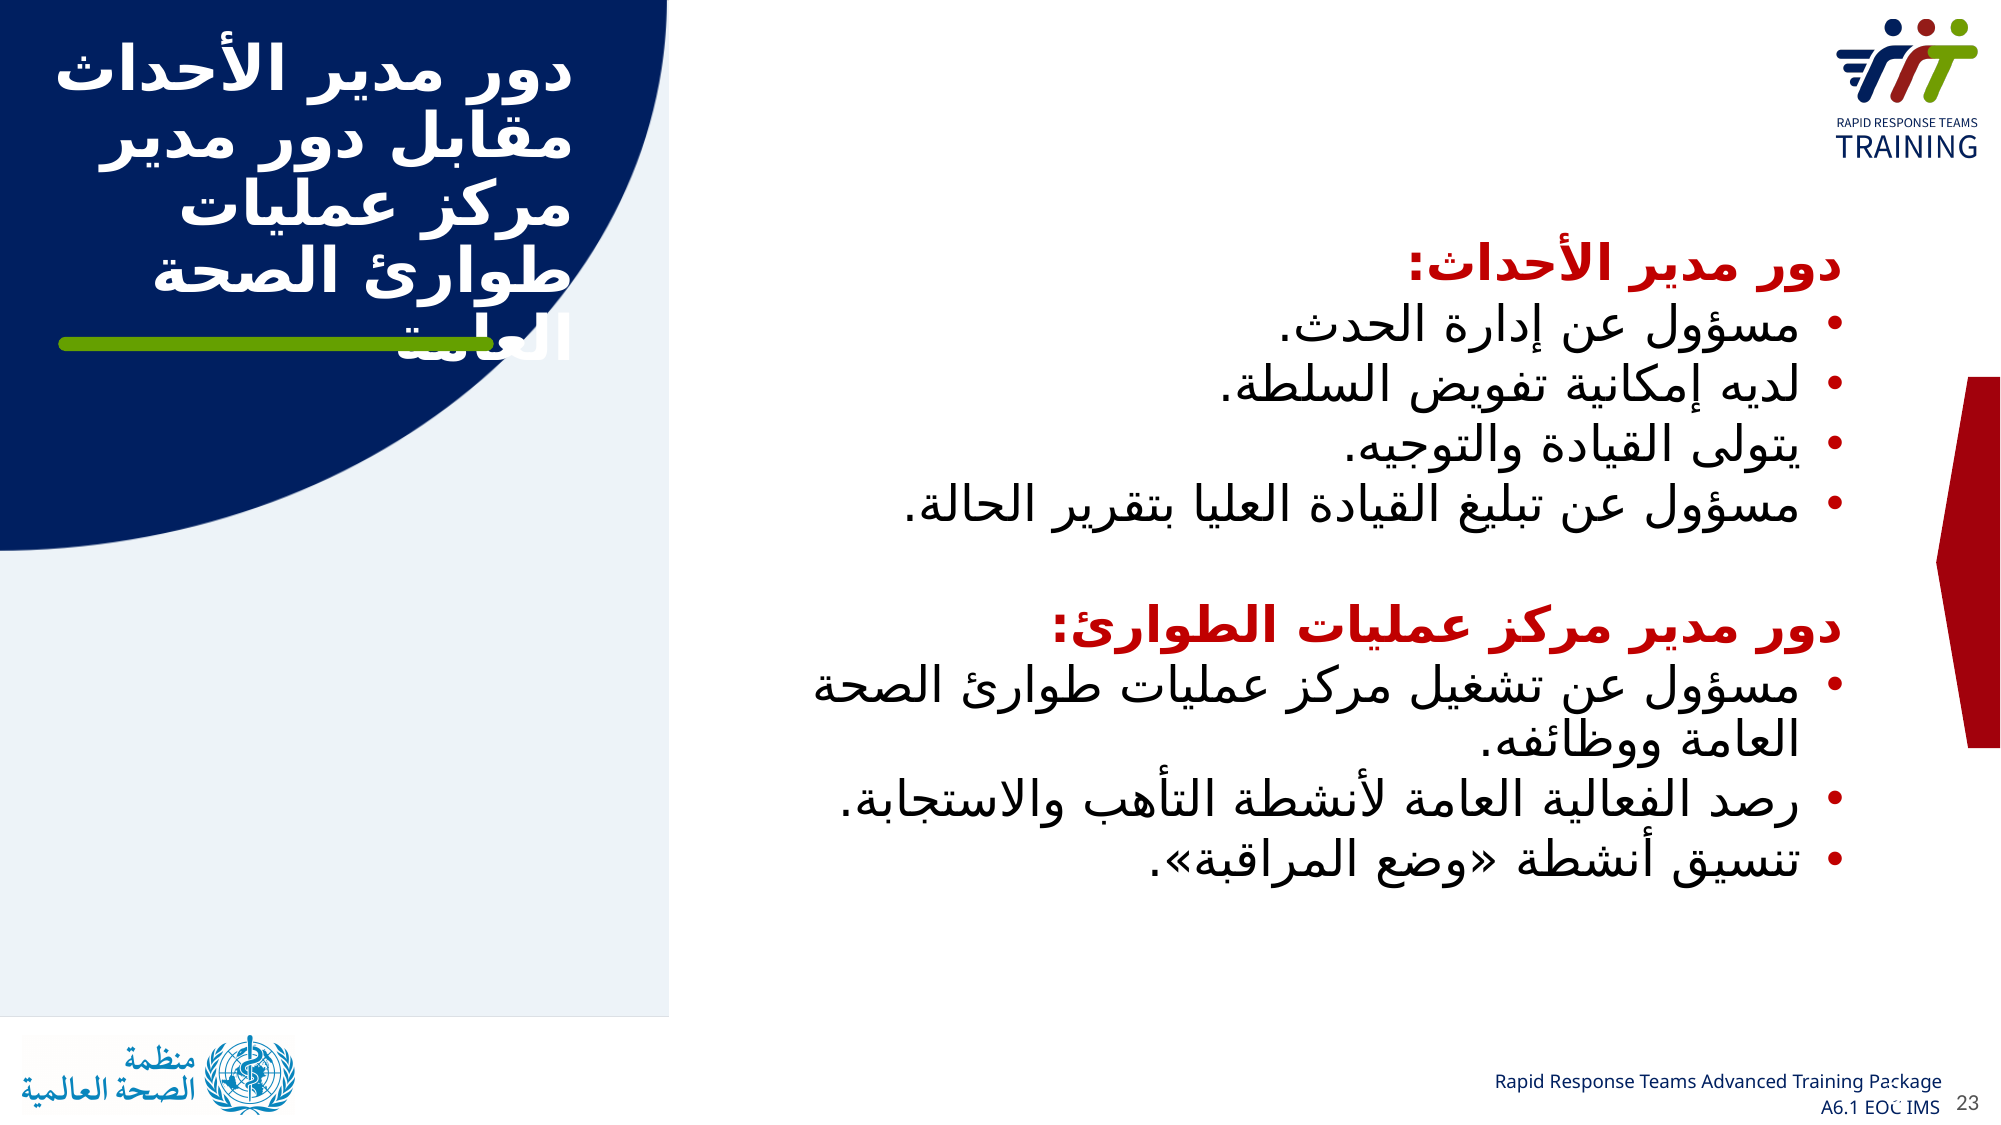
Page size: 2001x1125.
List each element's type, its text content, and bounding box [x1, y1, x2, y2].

slide_number 23 [1882, 1037, 1930, 1092]
picture [252, 1050, 258, 1059]
picture [1835, 19, 1978, 167]
text_box [58, 336, 494, 352]
list دور مدير الأحداث: مسؤول عن إدارة الحدث. لديه إمكانية تفويض السلطة. يتولى القيادة والتوجيه. مسؤول عن تبليغ القيادة العليا بتقرير الحالة. دور مدير مركز عمليات الطوارئ: مسؤول عن تشغيل مركز عمليات طوارئ الصحة العامة ووظائفه. رصد الفعالية العامة لأنشطة التأهب والاستجابة. تنسيق أنشطة «وضع المراقبة». [733, 229, 1852, 898]
picture [0, 0, 669, 1018]
title دور مدير الأحداث مقابل دور مدير مركز عمليات طوارئ الصحة العامة [3, 45, 584, 364]
picture [22, 1035, 295, 1115]
